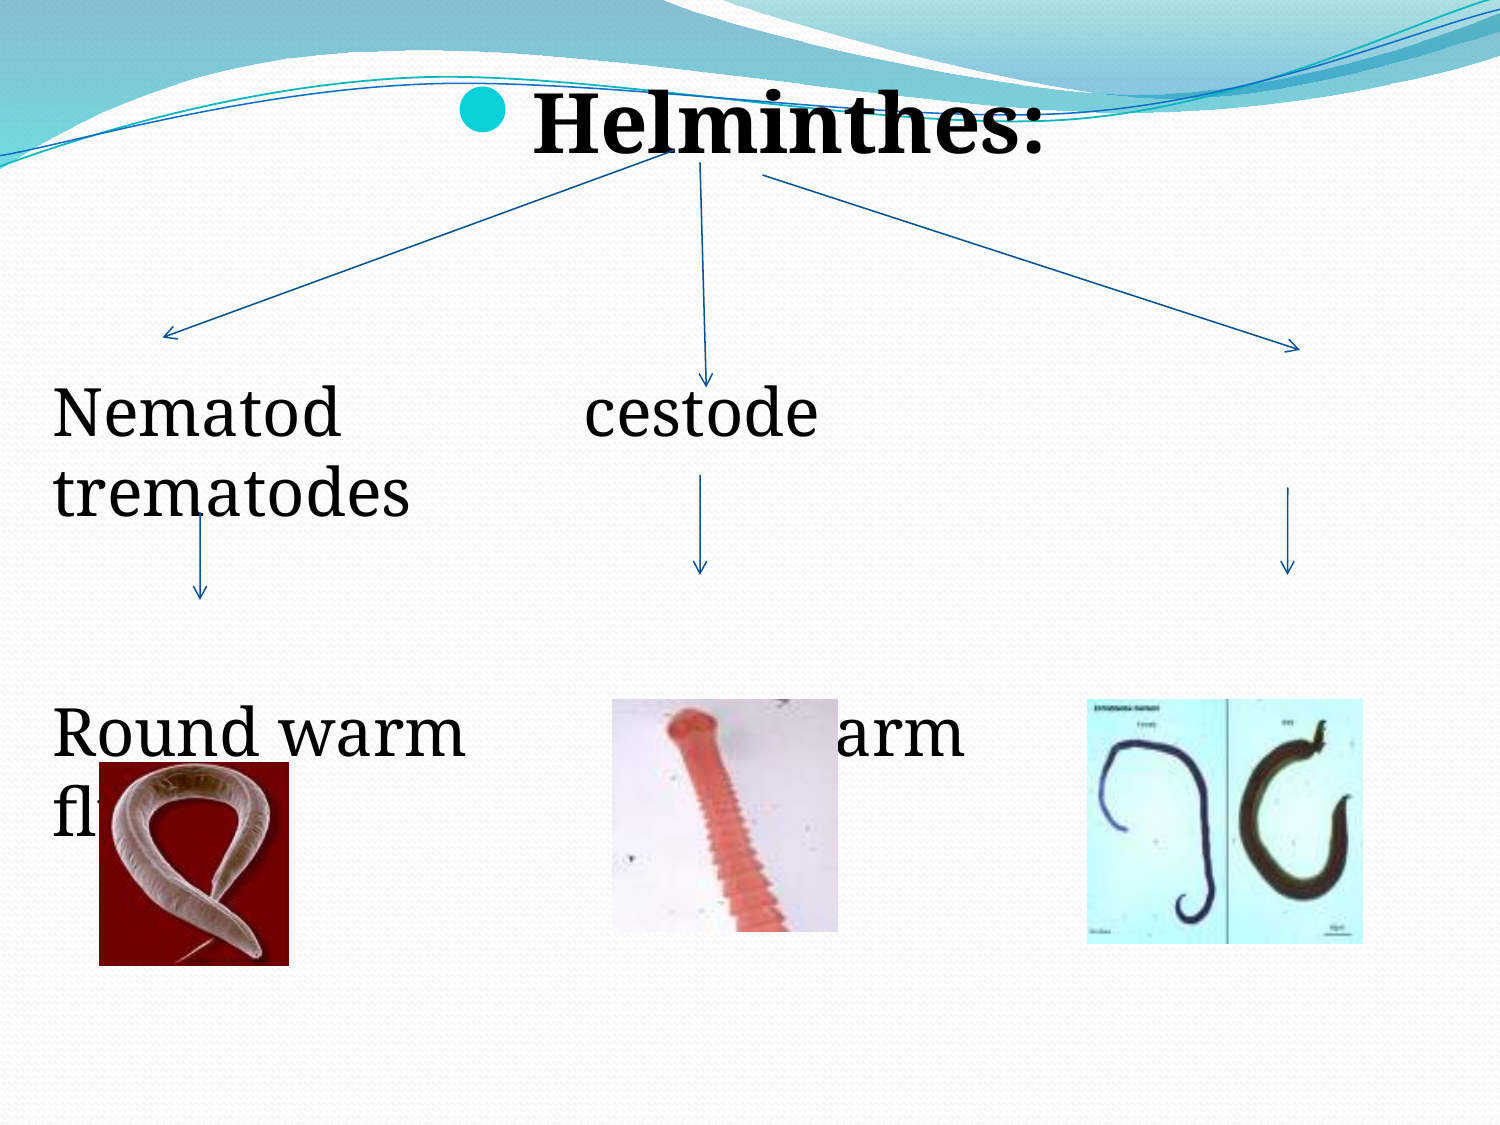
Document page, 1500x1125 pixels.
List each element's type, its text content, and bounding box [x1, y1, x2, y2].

picture [612, 699, 838, 932]
list Helminthes: [75, 62, 1425, 1005]
picture [1087, 699, 1363, 944]
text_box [590, 271, 755, 279]
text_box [762, 174, 1301, 351]
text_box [162, 149, 676, 338]
text_box Nematod cestode trematodes Round warm tapewarm fluks [37, 362, 1400, 947]
picture [99, 762, 290, 966]
